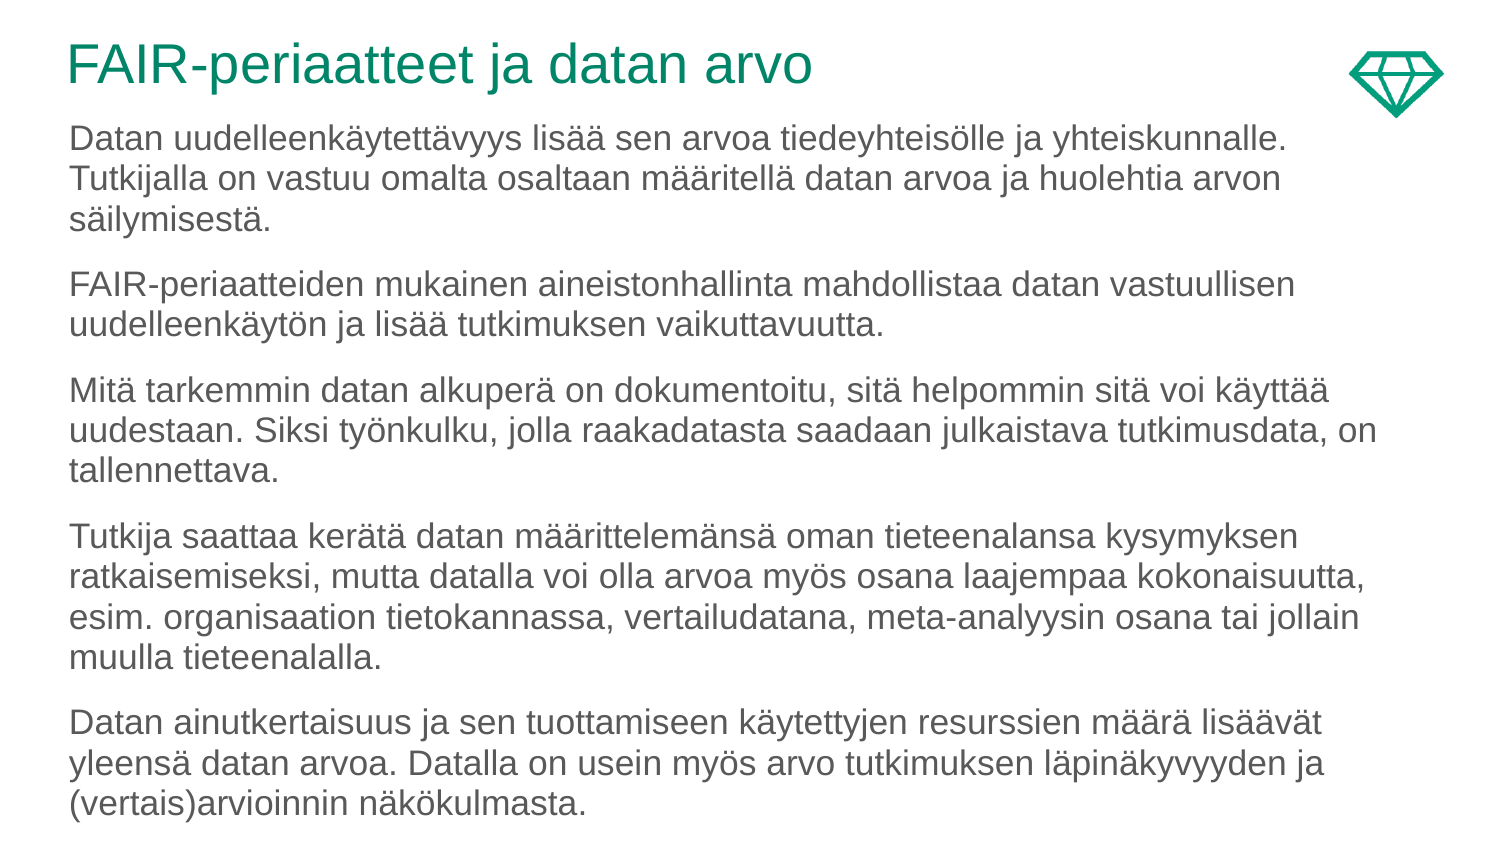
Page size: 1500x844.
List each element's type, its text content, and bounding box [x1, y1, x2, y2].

title FAIR-periaatteet ja datan arvo [51, 17, 1449, 111]
picture [1345, 36, 1447, 132]
list Datan uudelleenkäytettävyys lisää sen arvoa tiedeyhteisölle ja yhteiskunnalle. Tutkijalla on vastuu omalta osaltaan määritellä datan arvoa ja huolehtia arvon säilymisestä. FAIR-periaatteiden mukainen aineistonhallinta mahdollistaa datan vastuullisen uudelleenkäytön ja lisää tutkimuksen vaikuttavuutta. Mitä tarkemmin datan alkuperä on dokumentoitu, sitä helpommin sitä voi käyttää uudestaan. Siksi työnkulku, jolla raakadatasta saadaan julkaistava tutkimusdata, on tallennettava. Tutkija saattaa kerätä datan määrittelemänsä oman tieteenalansa kysymyksen ratkaisemiseksi, mutta datalla voi olla arvoa myös osana laajempaa kokonaisuutta, esim. organisaation tietokannassa, vertailudatana, meta-analyysin osana tai jollain muulla tieteenalalla. Datan ainutkertaisuus ja sen tuottamiseen käytettyjen resurssien määrä lisäävät yleensä datan arvoa. Datalla on usein myös arvo tutkimuksen läpinäkyvyyden ja (vertais)arvioinnin näkökulmasta. [53, 102, 1446, 715]
